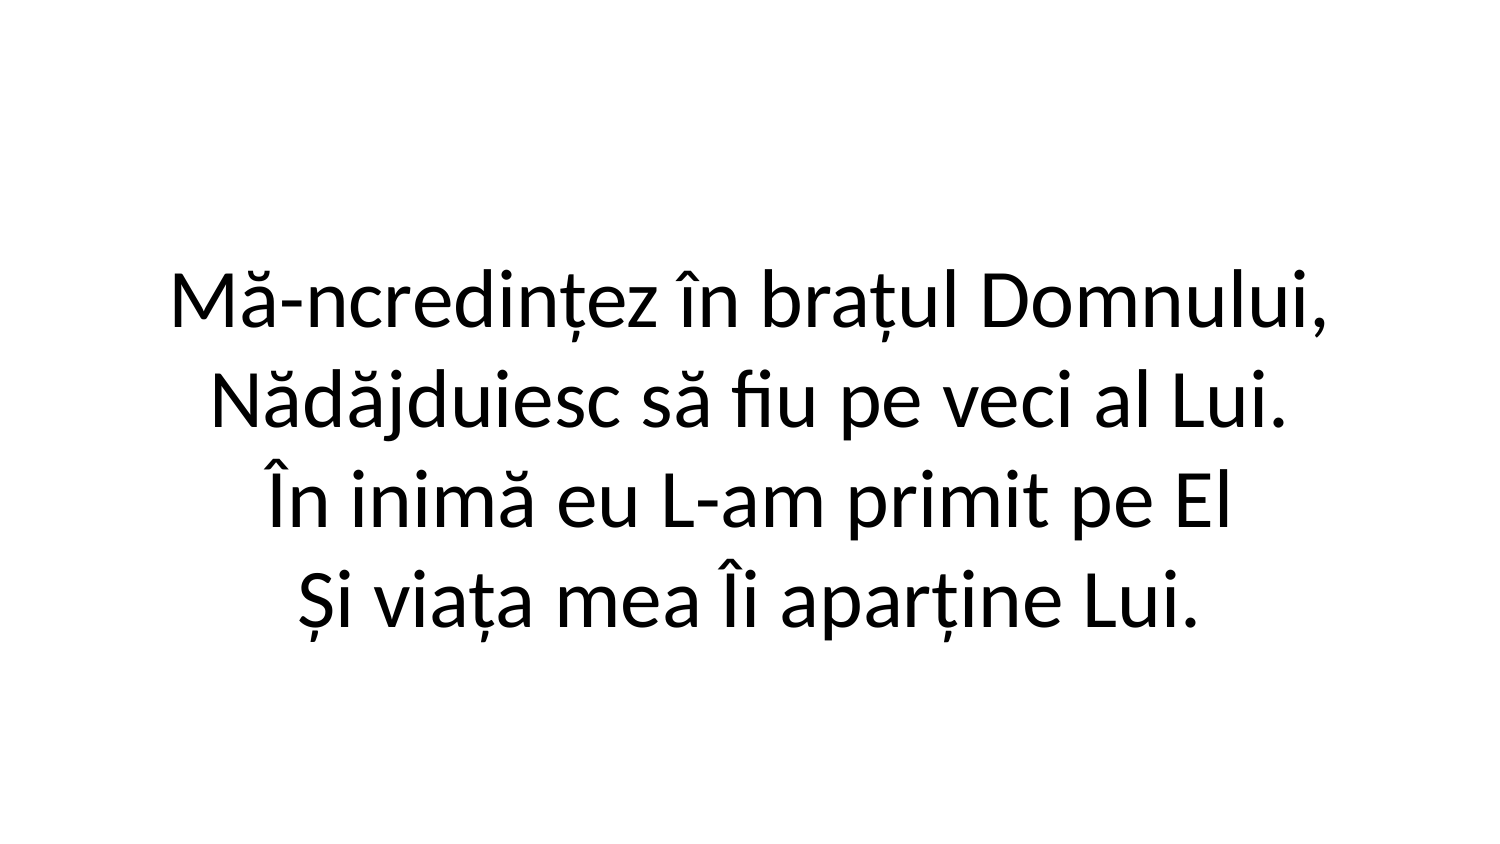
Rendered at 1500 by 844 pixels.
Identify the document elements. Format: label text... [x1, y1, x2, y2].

text_box Mă-ncredințez în brațul Domnului, Nădăjduiesc să fiu pe veci al Lui. În inimă eu L-am primit pe El Și viața mea Îi aparține Lui. [153, 192, 1347, 652]
